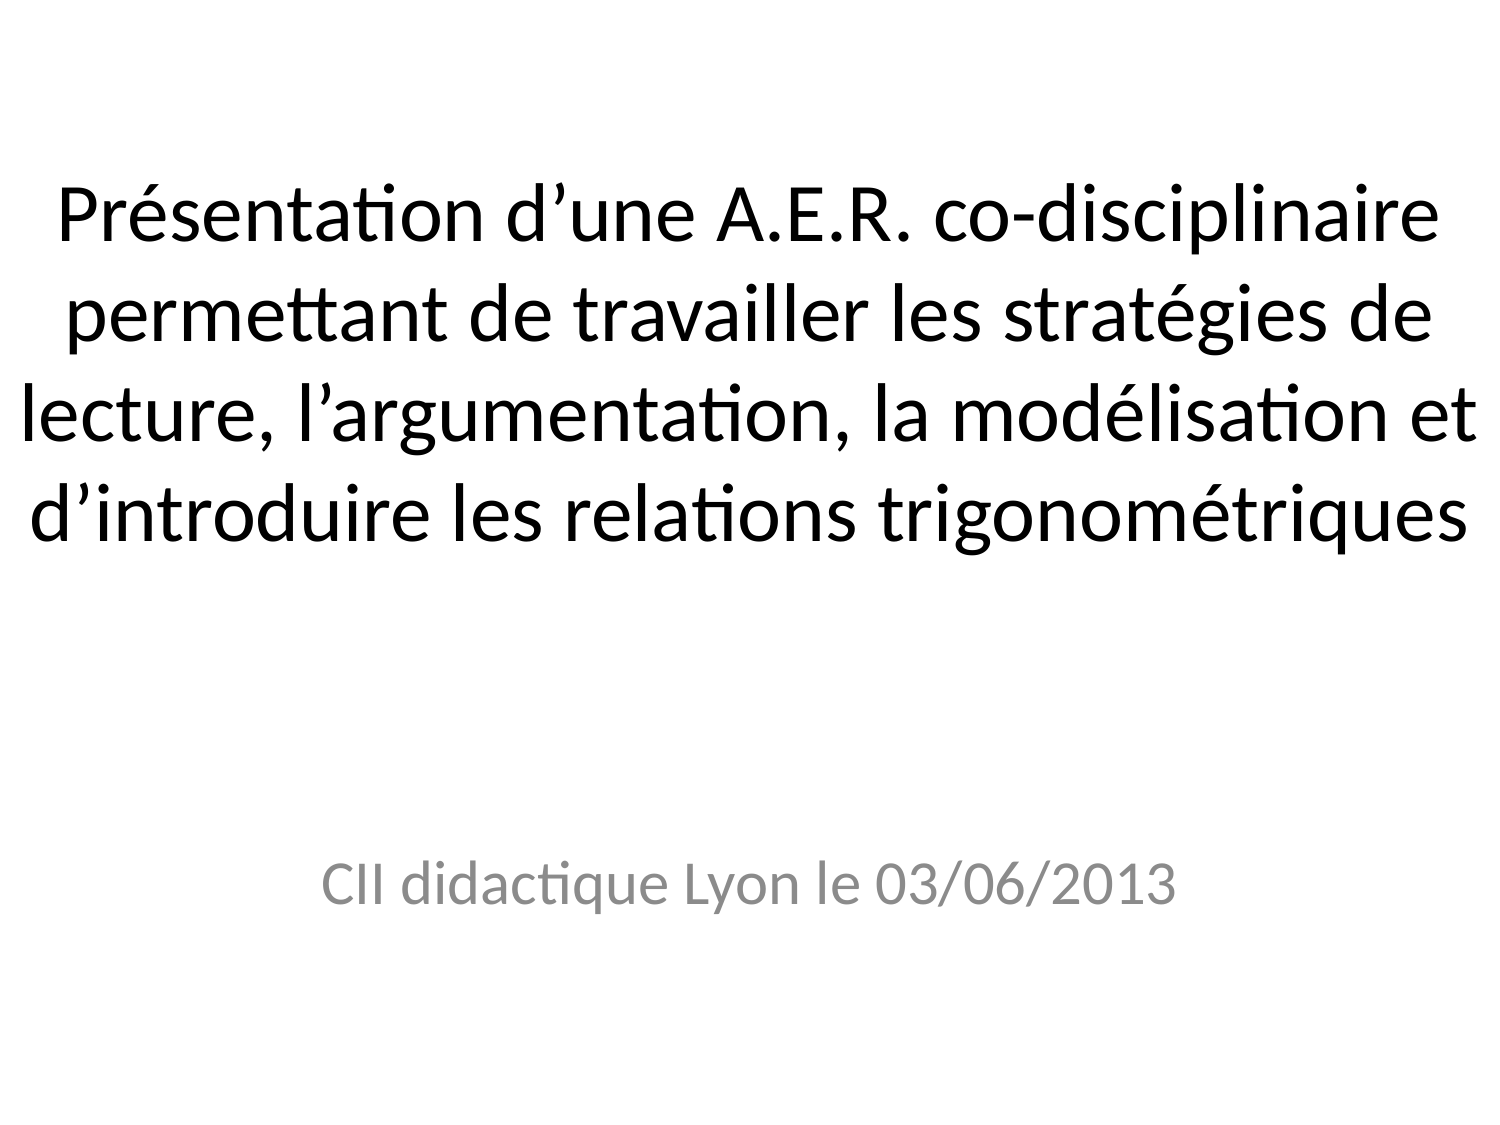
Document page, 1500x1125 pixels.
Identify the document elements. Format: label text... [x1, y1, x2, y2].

subtitle CII didactique Lyon le 03/06/2013 [225, 834, 1275, 925]
title Présentation d’une A.E.R. co-disciplinaire permettant de travailler les stratégies de lecture, l’argumentation, la modélisation et d’introduire les relations trigonométriques [0, 125, 1500, 591]
